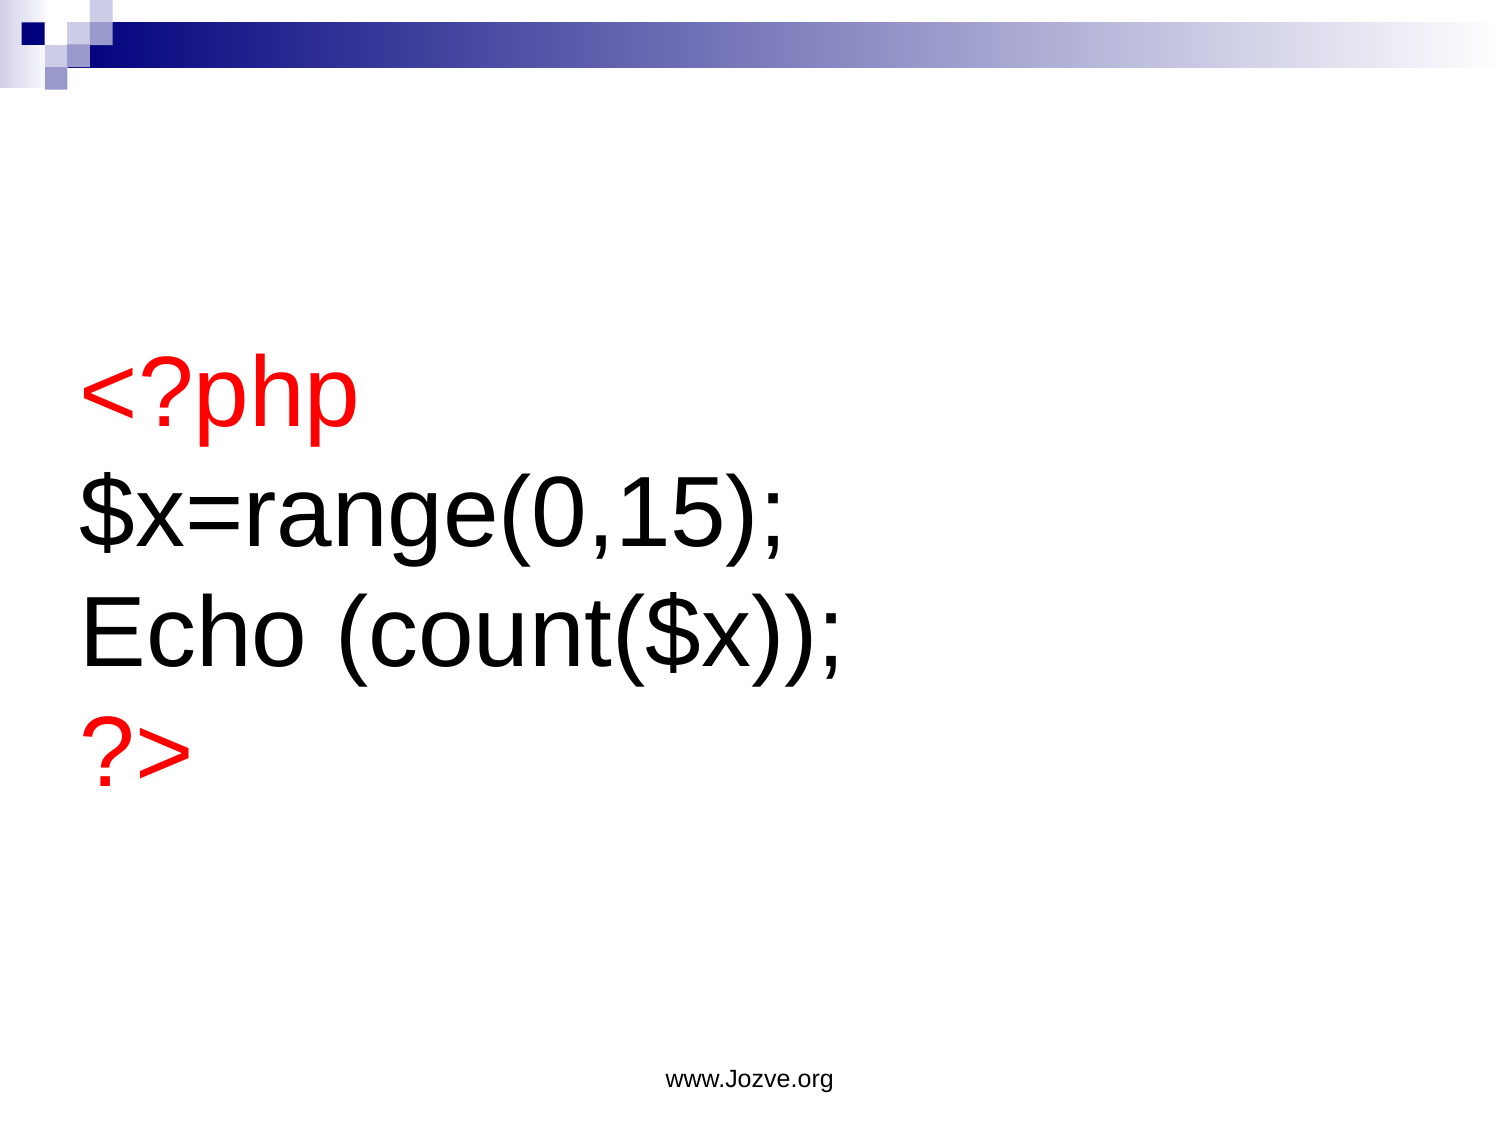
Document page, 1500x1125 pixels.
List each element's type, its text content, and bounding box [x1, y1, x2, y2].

title <?php $x=range(0,15); Echo (count($x)); ?> [64, 74, 1426, 1059]
footer www.Jozve.org [512, 1024, 988, 1101]
